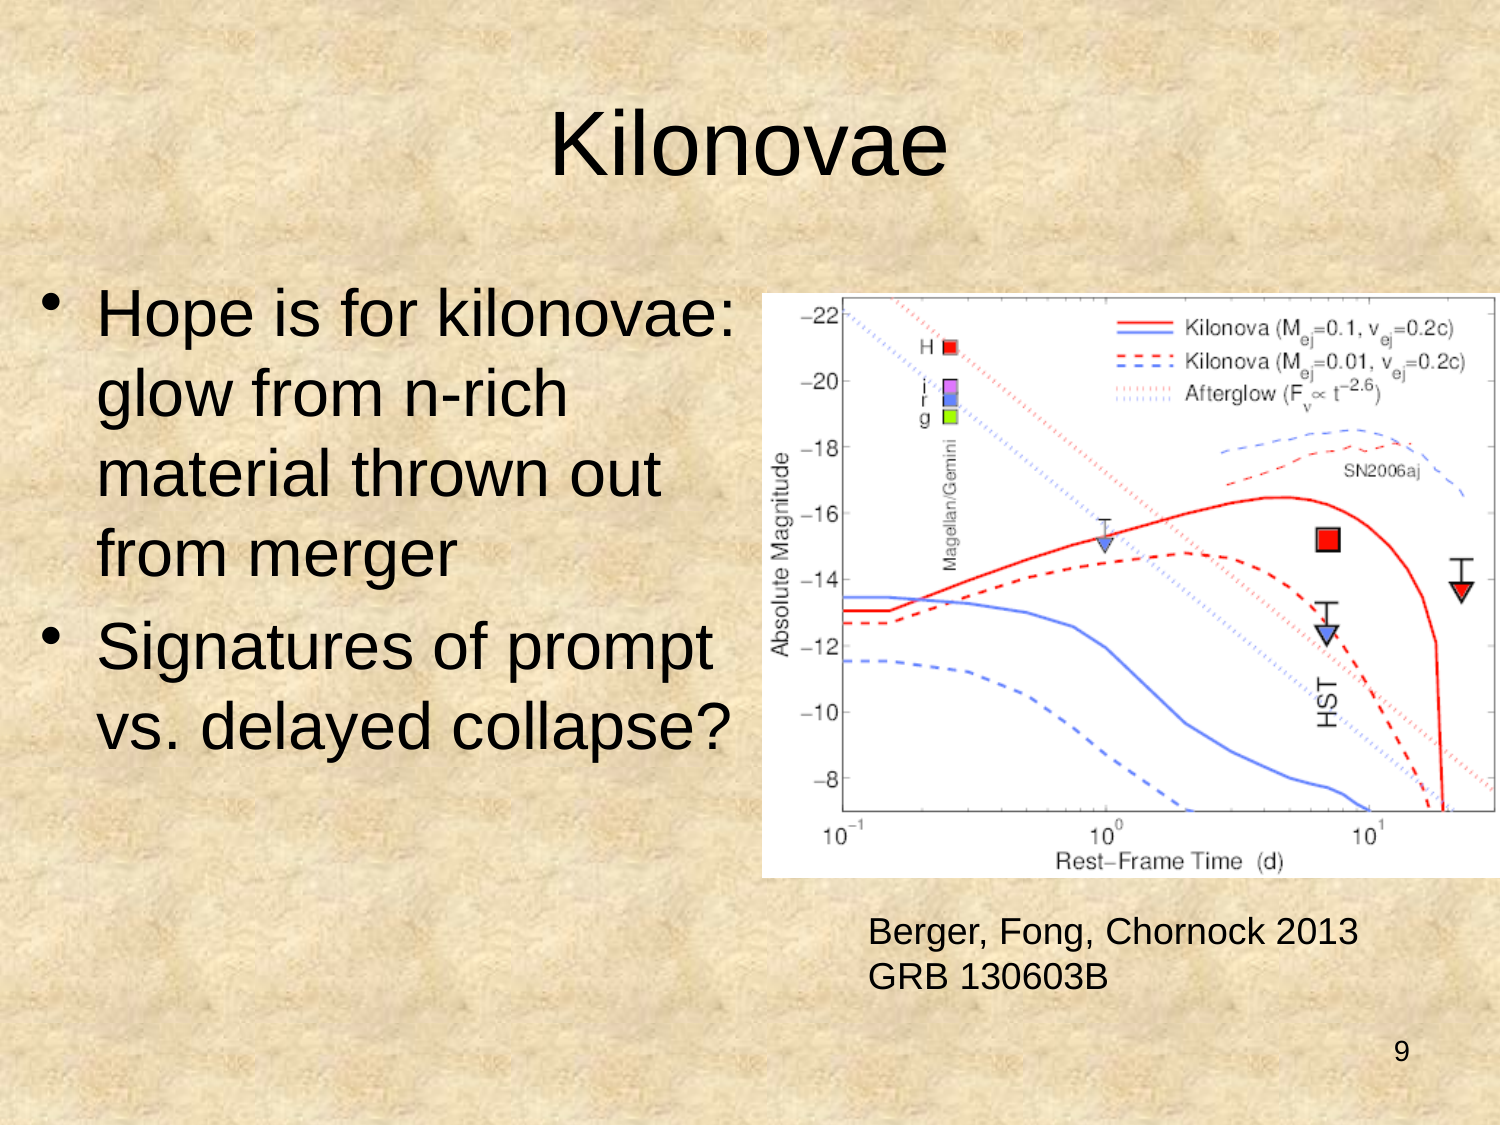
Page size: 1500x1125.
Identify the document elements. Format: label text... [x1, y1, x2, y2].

slide_number 9 [1074, 1024, 1425, 1103]
list Hope is for kilonovae: glow from n-rich material thrown out from merger Signatures of prompt vs. delayed collapse? [24, 262, 788, 1005]
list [762, 287, 1500, 886]
text_box Berger, Fong, Chornock 2013 GRB 130603B [853, 899, 1374, 1005]
title Kilonovae [75, 45, 1425, 233]
picture [0, 0, 1500, 1125]
